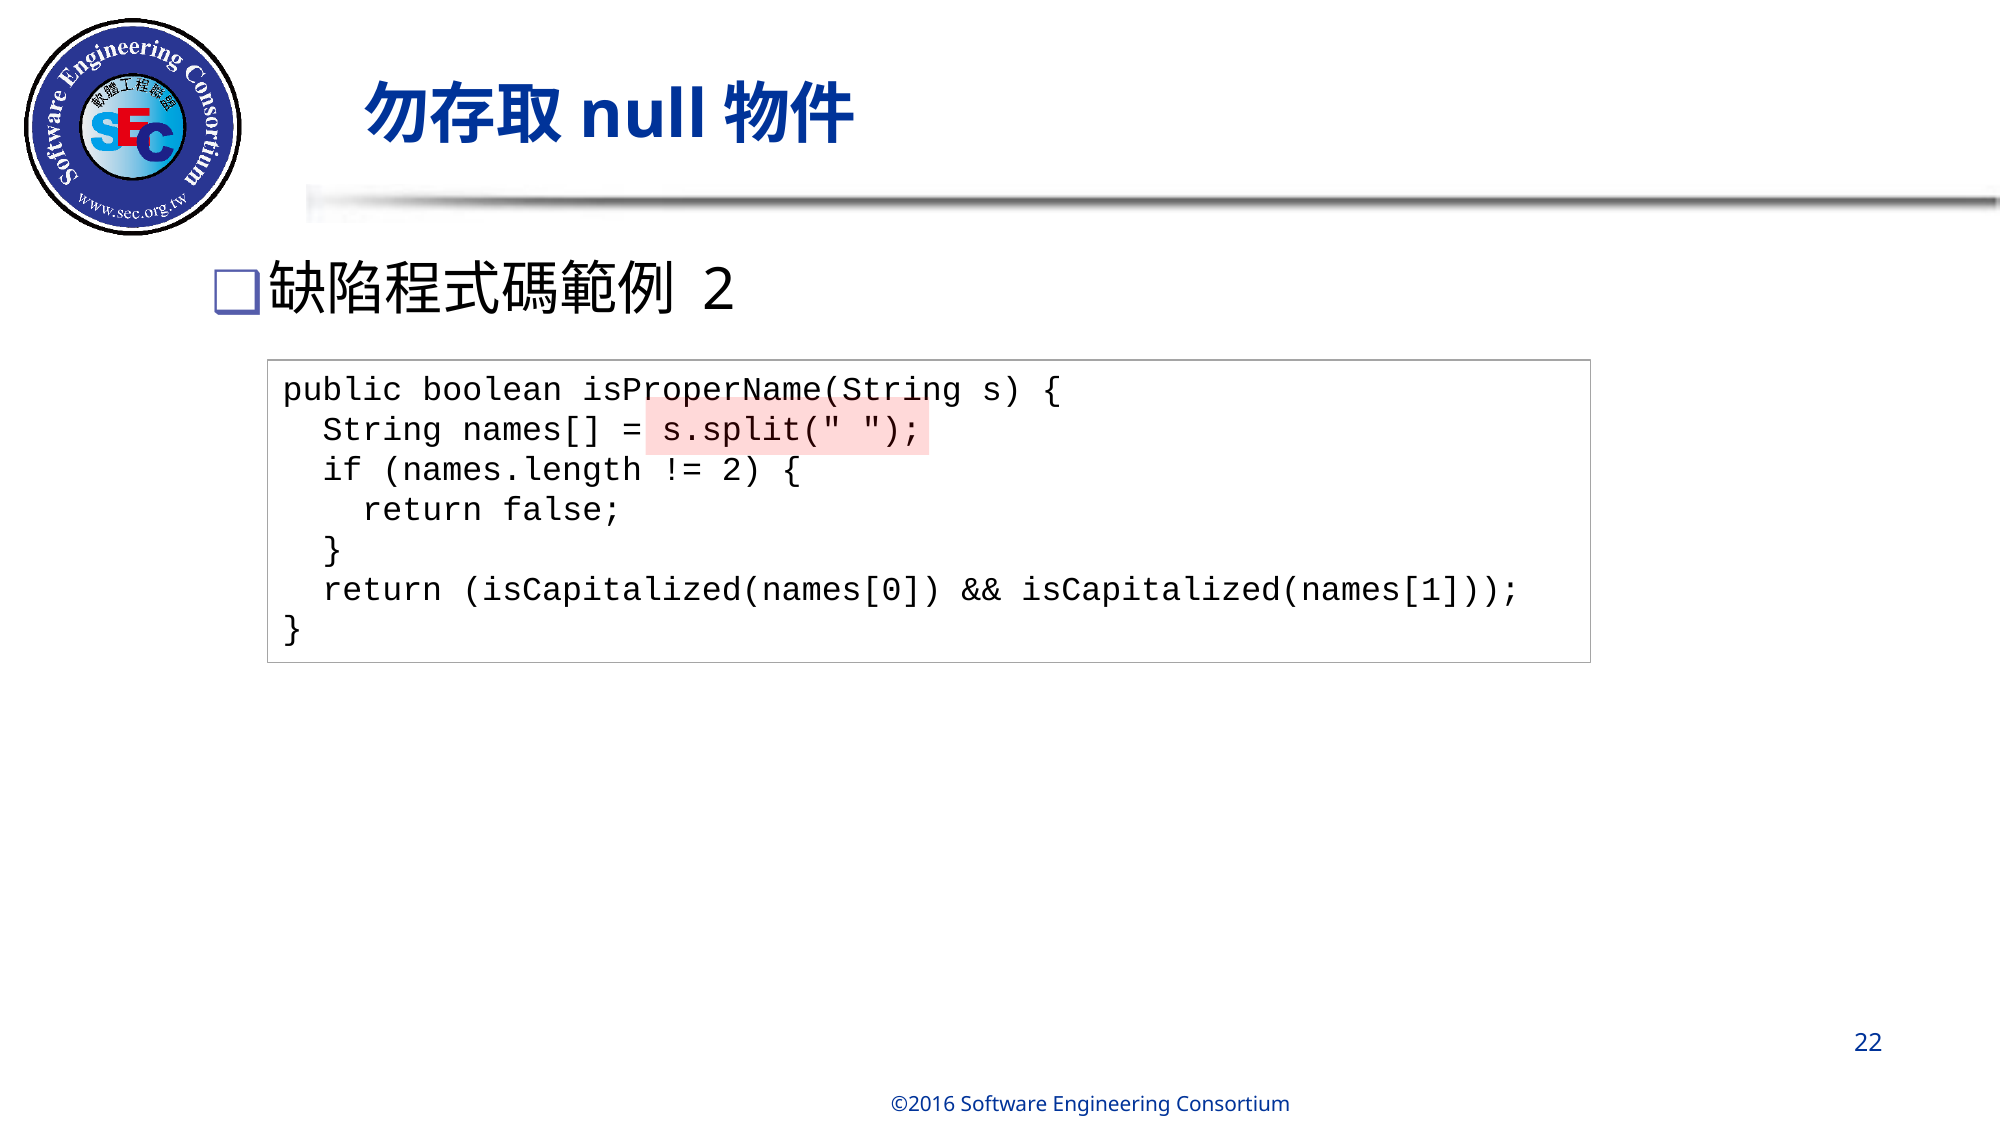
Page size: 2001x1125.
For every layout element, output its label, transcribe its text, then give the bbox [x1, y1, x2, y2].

picture [306, 184, 2000, 223]
text_box [645, 397, 930, 455]
list 缺陷程式碼範例 2 [196, 243, 1898, 1000]
slide_number ‹#› [1481, 1019, 1898, 1094]
title 勿存取null物件 [348, 42, 2000, 179]
text_box public boolean isProperName(String s) { String names[] = s.split(" "); if (names.length != 2) { return false; } return (isCapitalized(names[0]) && isCapitalized(names[1])); } [267, 359, 1591, 663]
picture [0, 0, 265, 259]
